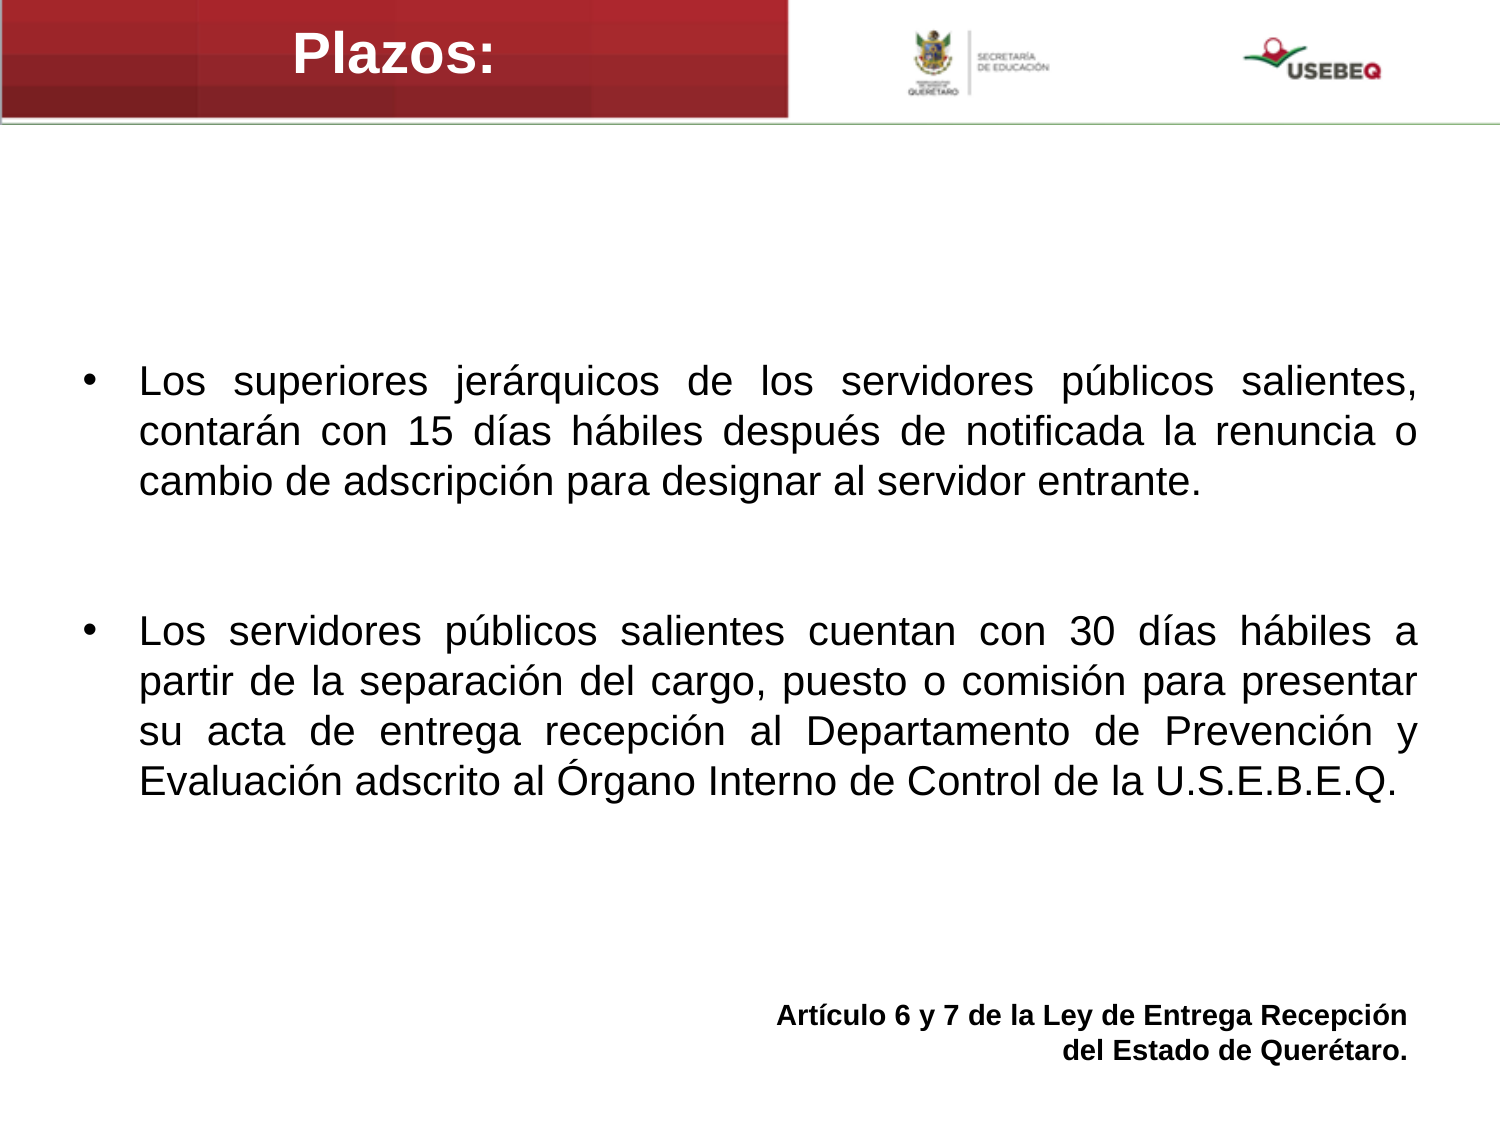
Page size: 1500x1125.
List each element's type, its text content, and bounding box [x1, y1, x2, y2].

text_box Artículo 6 y 7 de la Ley de Entrega Recepción del Estado de Querétaro. [725, 988, 1424, 1074]
picture [0, 0, 1500, 125]
text_box Los superiores jerárquicos de los servidores públicos salientes, contarán con 15 días hábiles después de notificada la renuncia o cambio de adscripción para designar al servidor entrante. Los servidores públicos salientes cuentan con 30 días hábiles a partir de la separación del cargo, puesto o comisión para presentar su acta de entrega recepción al Departamento de Prevención y Evaluación adscrito al Órgano Interno de Control de la U.S.E.B.E.Q. [67, 296, 1434, 862]
